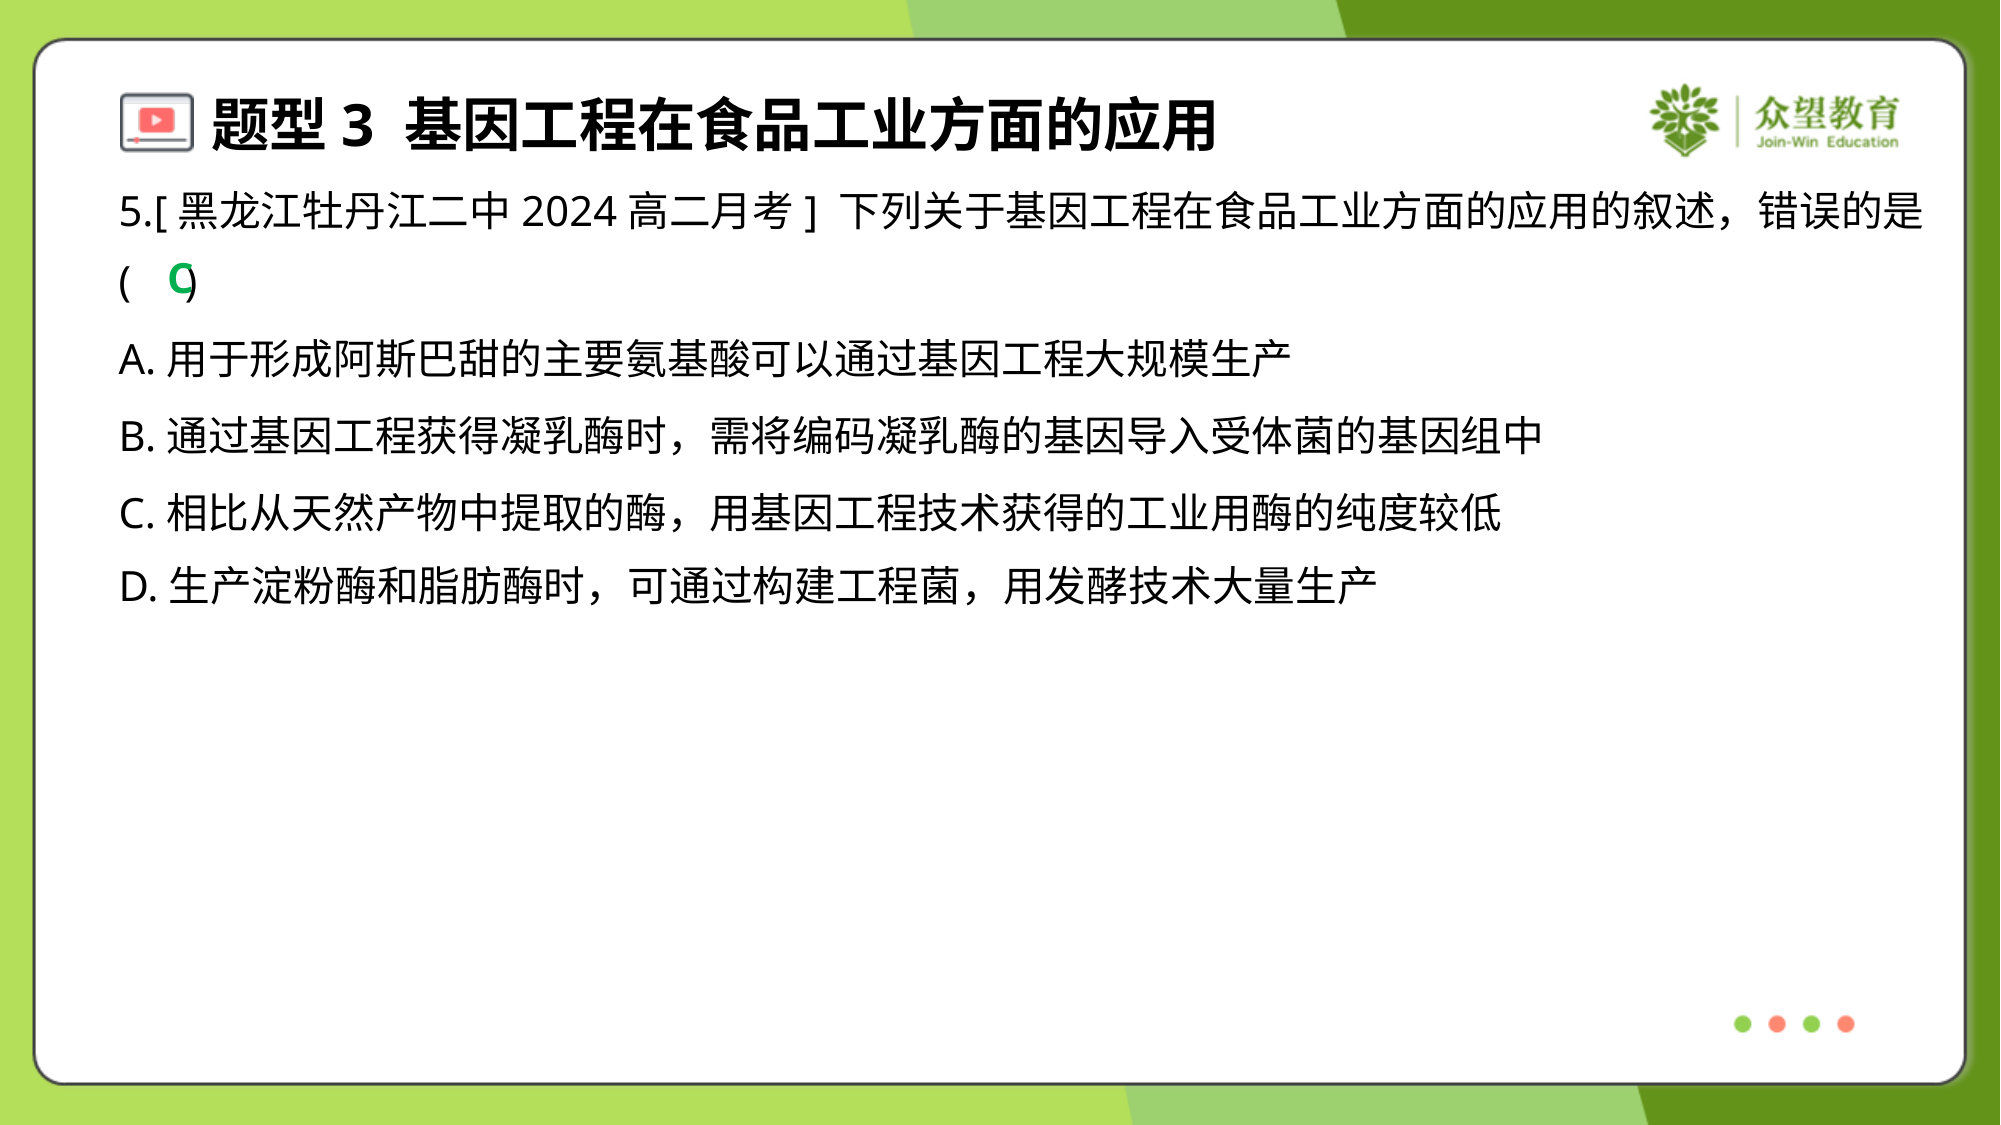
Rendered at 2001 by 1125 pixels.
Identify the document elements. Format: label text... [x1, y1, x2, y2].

text_box 5.[黑龙江牡丹江二中2024高二月考] 下列关于基因工程在食品工业方面的应用的叙述，错误的是 ( ) [118, 159, 1883, 298]
picture [0, 0, 2000, 1125]
text_box A.用于形成阿斯巴甜的主要氨基酸可以通过基因工程大规模生产 B.通过基因工程获得凝乳酶时，需将编码凝乳酶的基因导入受体菌的基因组中 C.相比从天然产物中提取的酶，用基因工程技术获得的工业用酶的纯度较低 D.生产淀粉酶和脂肪酶时，可通过构建工程菌，用发酵技术大量生产 [118, 307, 1883, 603]
text_box C [151, 231, 210, 296]
